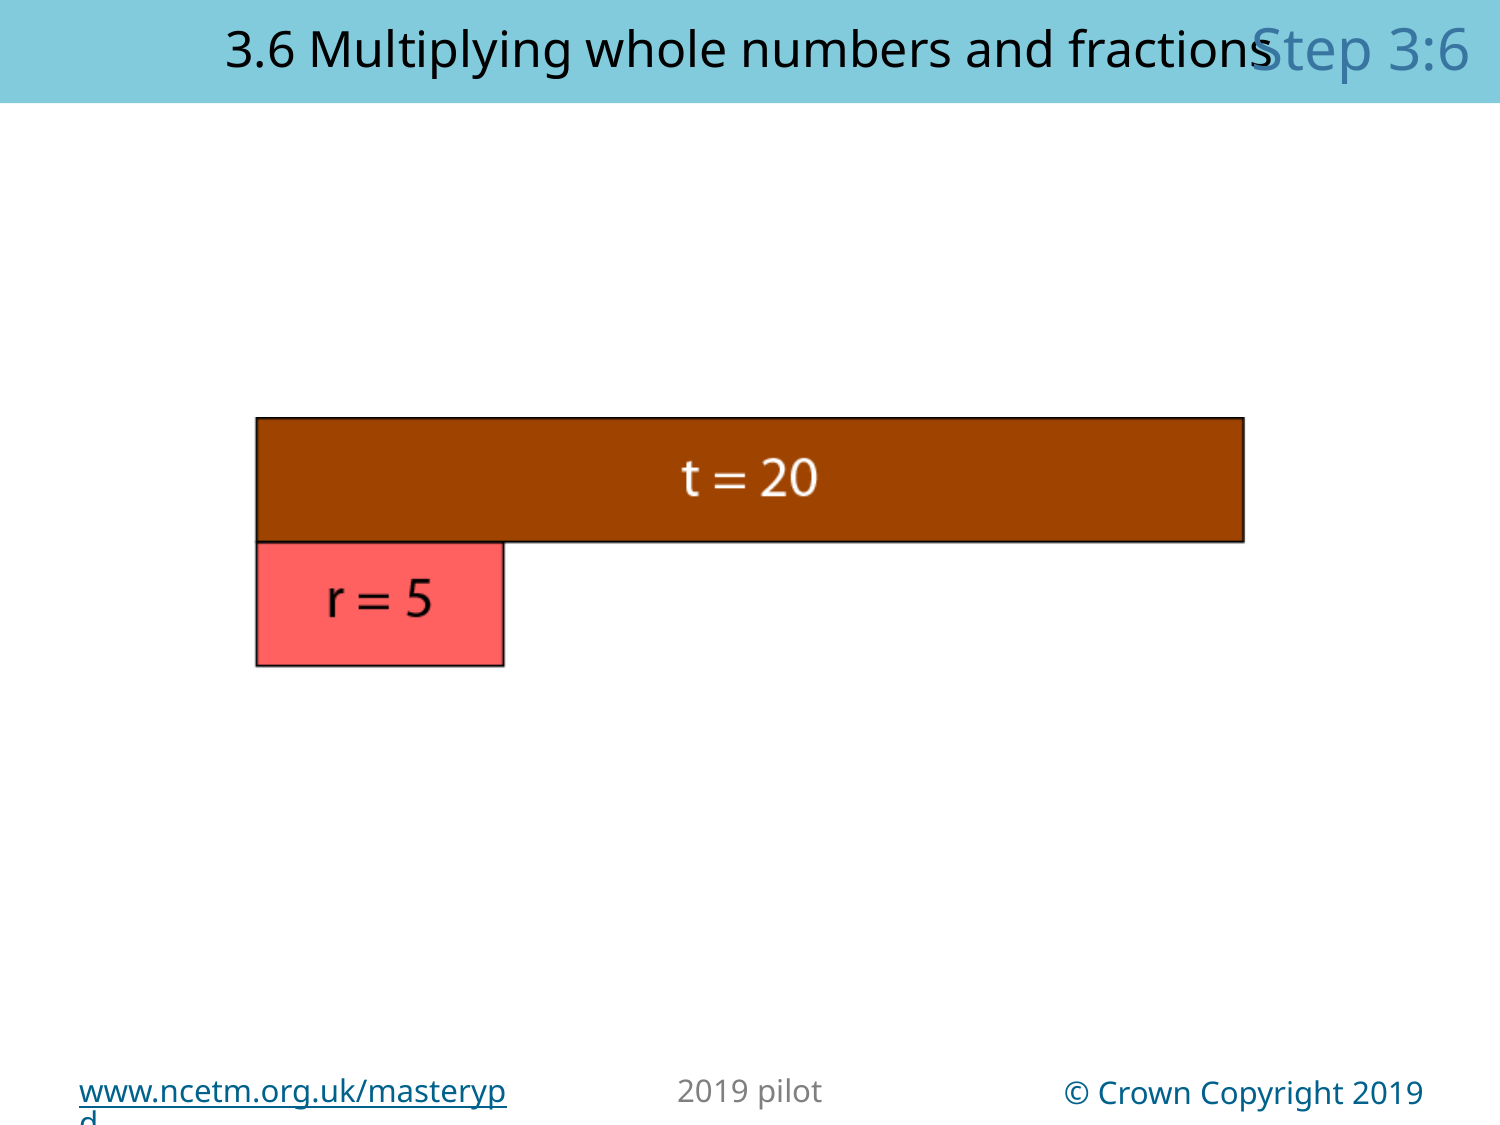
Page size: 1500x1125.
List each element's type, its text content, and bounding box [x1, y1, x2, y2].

list Step 3:6 [0, 0, 1500, 104]
picture [101, 417, 1399, 708]
